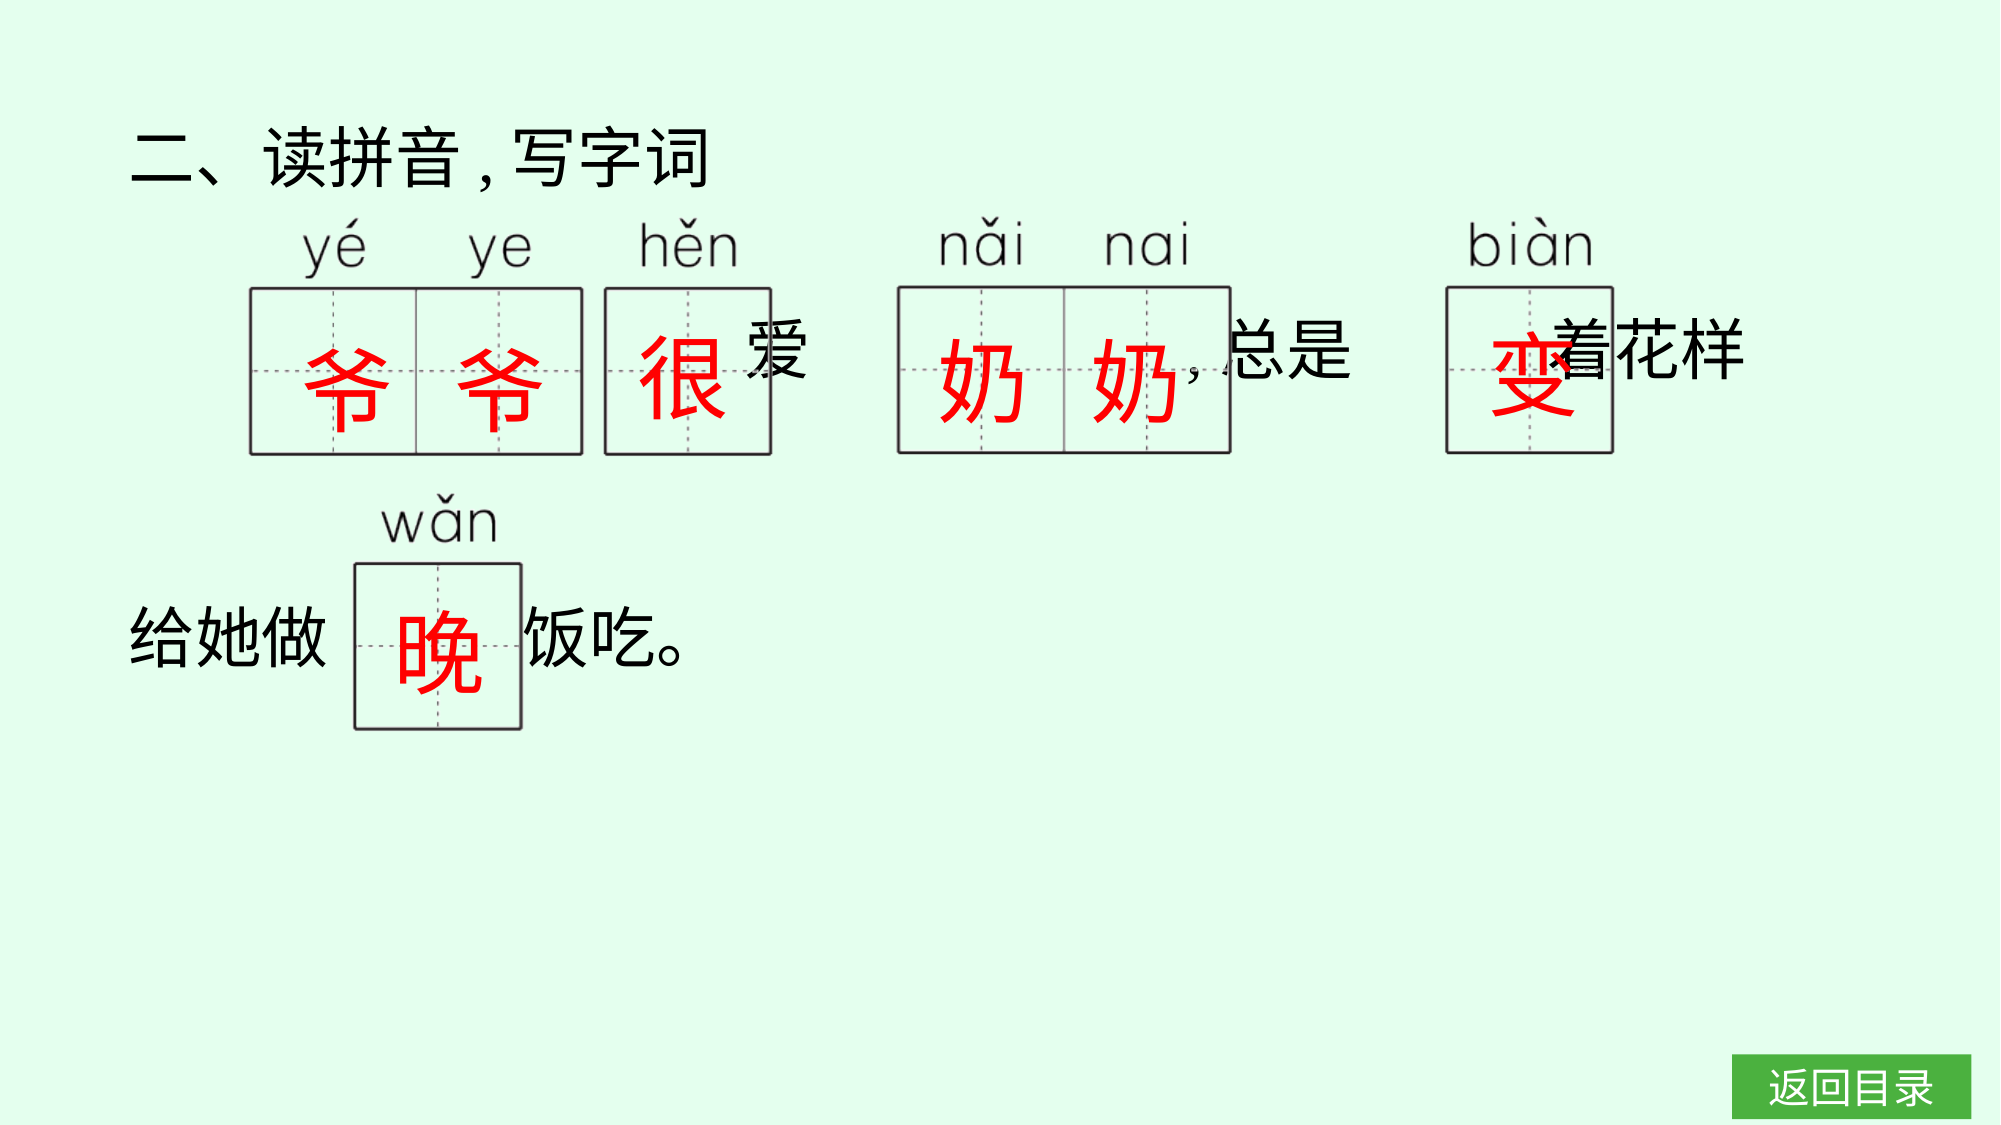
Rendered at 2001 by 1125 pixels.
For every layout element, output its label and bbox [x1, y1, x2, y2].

text_box [113, 92, 1887, 736]
